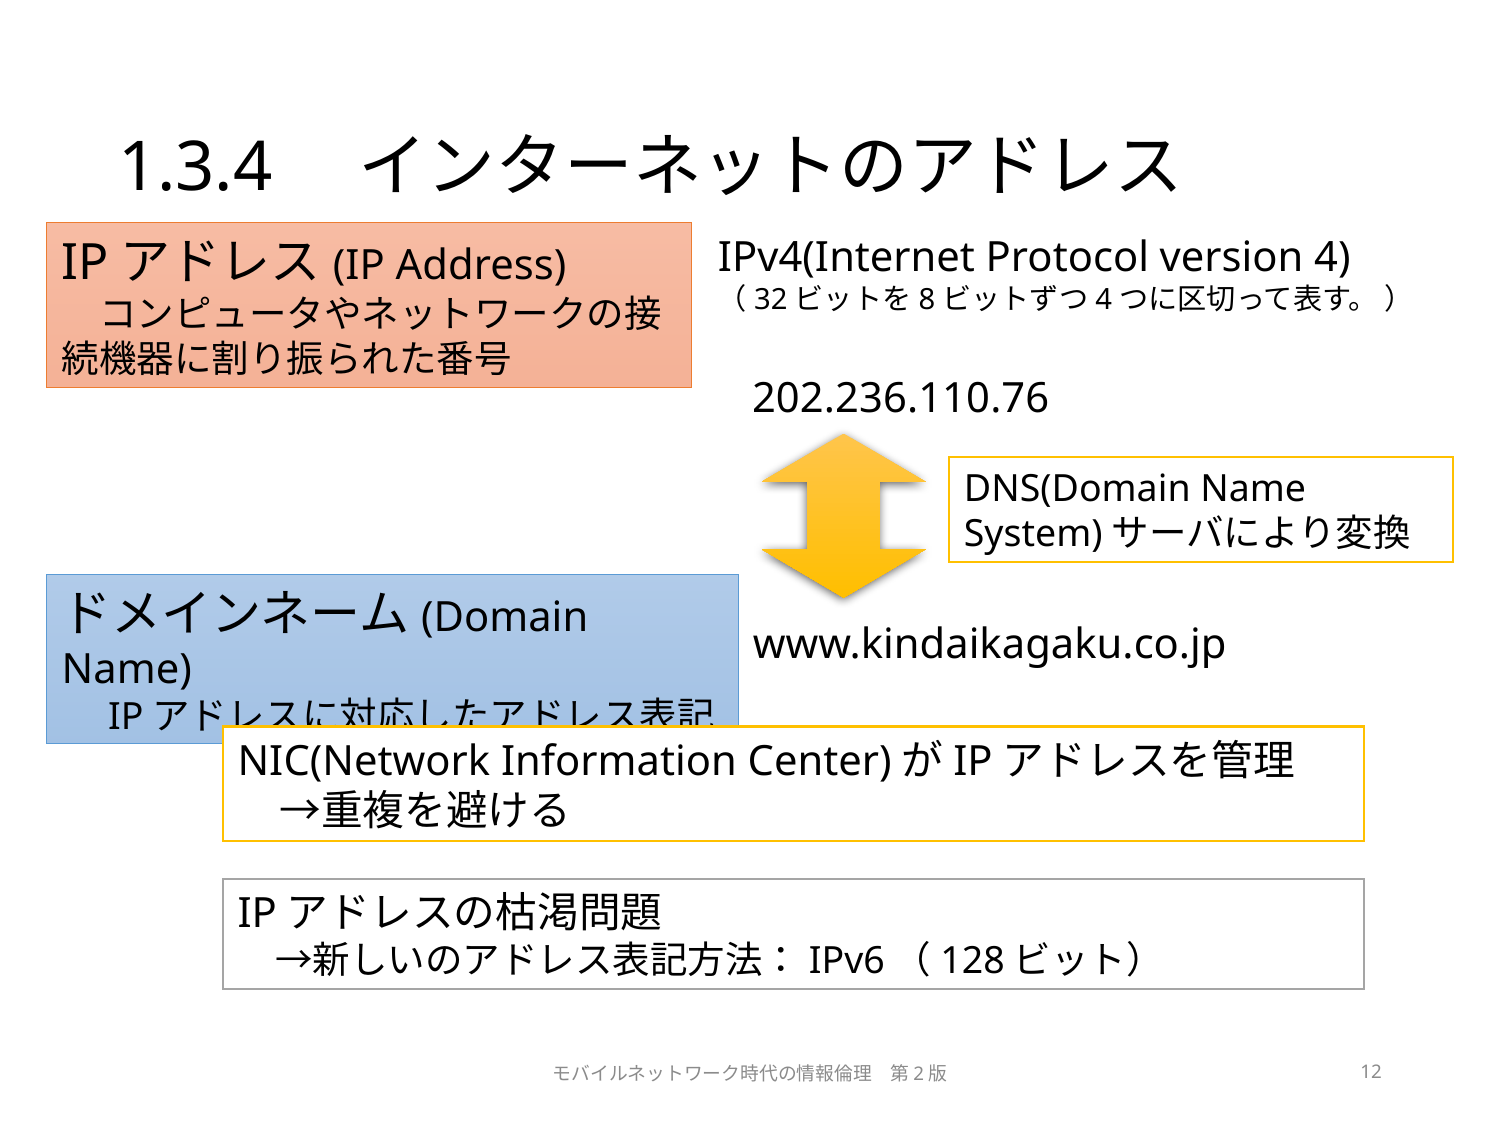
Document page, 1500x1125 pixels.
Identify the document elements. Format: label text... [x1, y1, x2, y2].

title 1.3.4 インターネットのアドレス [103, 59, 1397, 278]
text_box www.kindaikagaku.co.jp [738, 609, 1365, 675]
text_box DNS(Domain Name System)サーバにより変換 [948, 456, 1454, 563]
footer モバイルネットワーク時代の情報倫理 第2版 [496, 1042, 1004, 1103]
text_box IPアドレス(IP Address) コンピュータやネットワークの接続機器に割り振られた番号 [46, 222, 692, 388]
text_box IPv4(Internet Protocol version 4) （32ビットを8ビットずつ4つに区切って表す。 ） [703, 222, 1465, 323]
text_box [761, 433, 926, 598]
text_box 202.236.110.76 [726, 363, 1067, 429]
slide_number 12 [1059, 1042, 1397, 1103]
text_box NIC(Network Information Center)がIPアドレスを管理 →重複を避ける [222, 725, 1365, 842]
text_box ドメインネーム(Domain Name) IPアドレスに対応したアドレス表記 [46, 574, 739, 744]
text_box IPアドレスの枯渇問題 →新しいのアドレス表記方法：IPv6（128ビット） [222, 878, 1365, 990]
